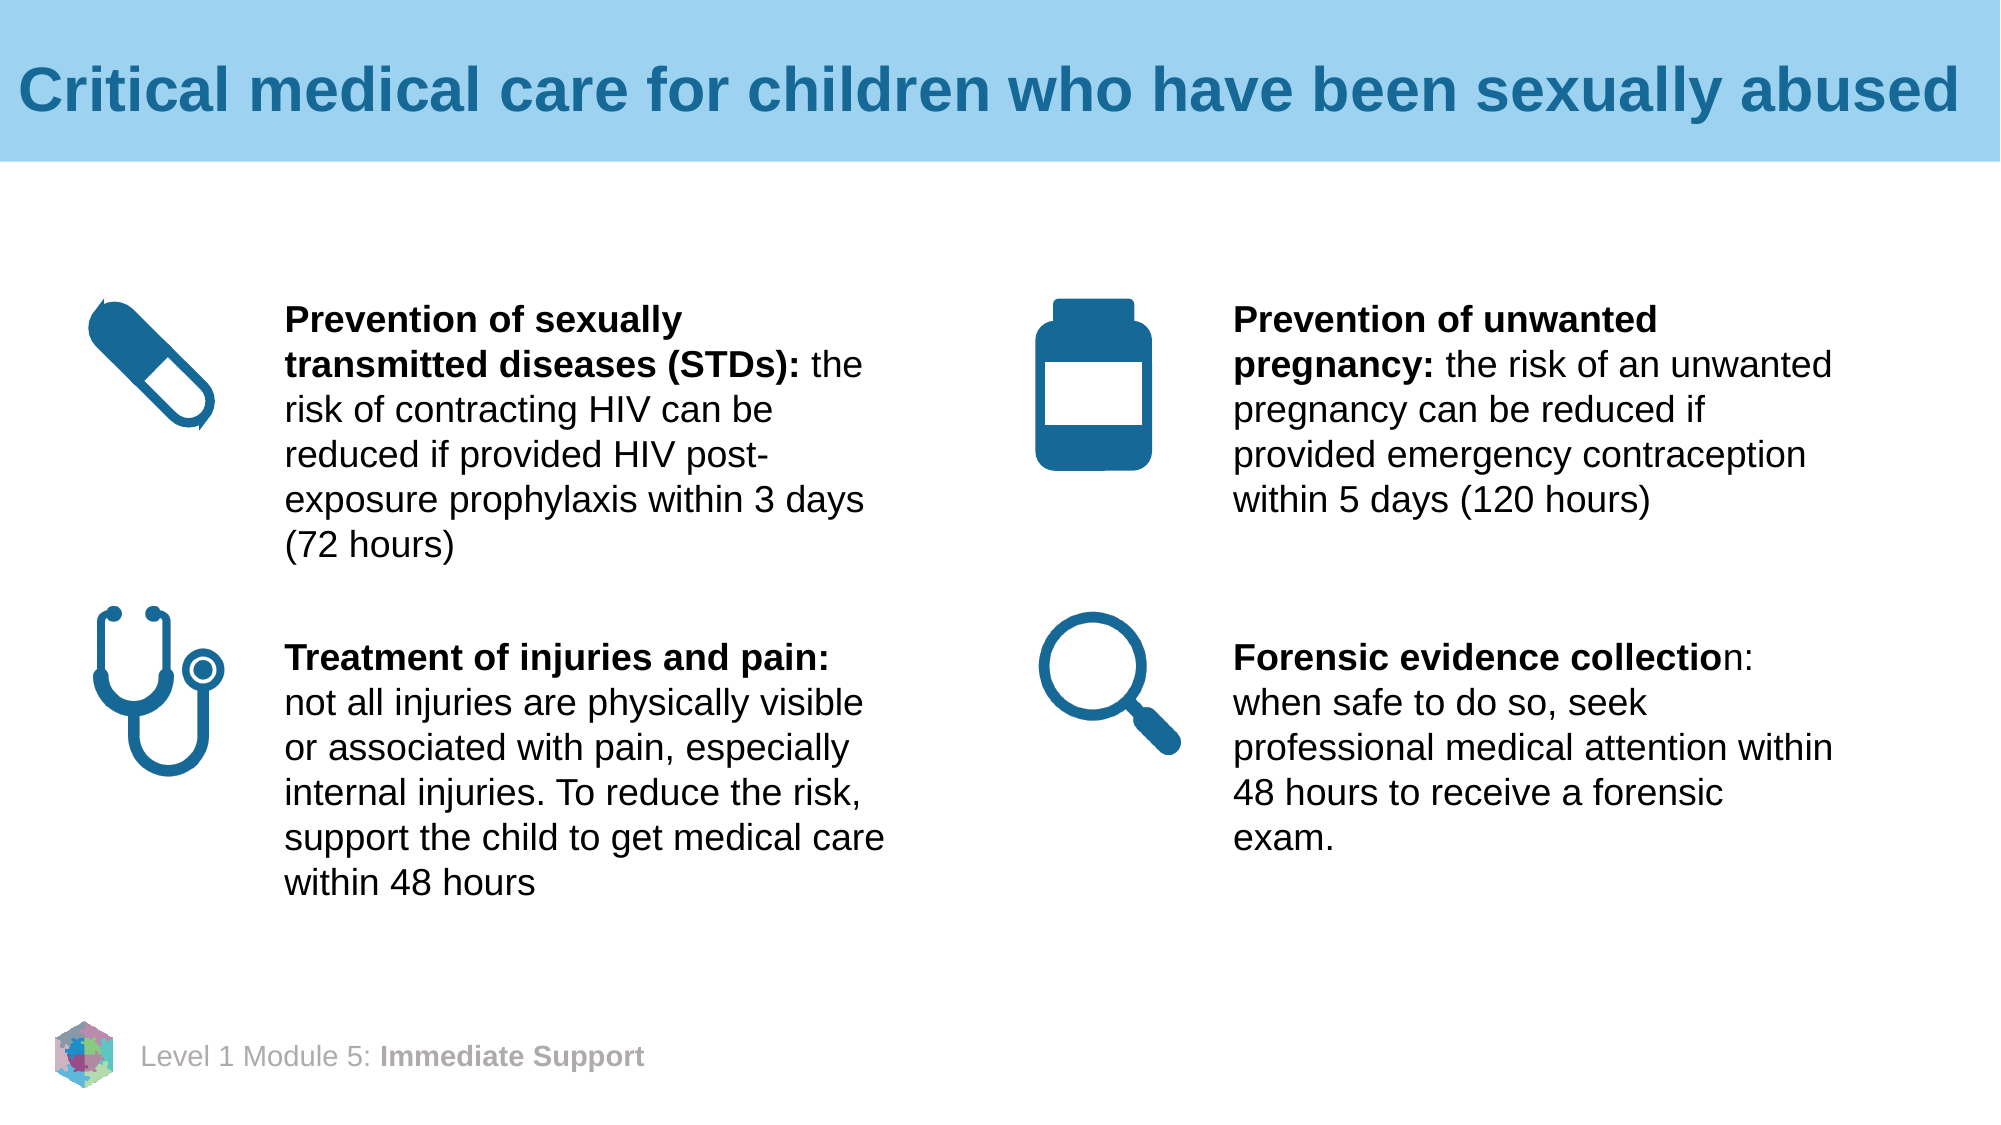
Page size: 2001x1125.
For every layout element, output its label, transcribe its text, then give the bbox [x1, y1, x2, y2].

picture [1023, 596, 1196, 770]
text_box [1044, 361, 1143, 426]
text_box Prevention of unwanted pregnancy: the risk of an unwanted pregnancy can be reduced if provided emergency contraception within 5 days (120 hours) [1218, 287, 1851, 528]
picture [66, 598, 251, 784]
text_box Forensic evidence collection: when safe to do so, seek professional medical attention within 48 hours to receive a forensic exam. [1218, 625, 1851, 866]
text_box [1034, 320, 1154, 472]
picture [55, 1021, 113, 1088]
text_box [130, 290, 174, 439]
title Critical medical care for children who have been sexually abused [0, 19, 2000, 163]
text_box [1052, 297, 1136, 333]
text_box Prevention of sexually transmitted diseases (STDs): the risk of contracting HIV can be reduced if provided HIV post-exposure prophylaxis within 3 days (72 hours) [269, 287, 902, 573]
text_box Treatment of injuries and pain: not all injuries are physically visible or associated with pain, especially internal injuries. To reduce the risk, support the child to get medical care within 48 hours [269, 625, 902, 911]
